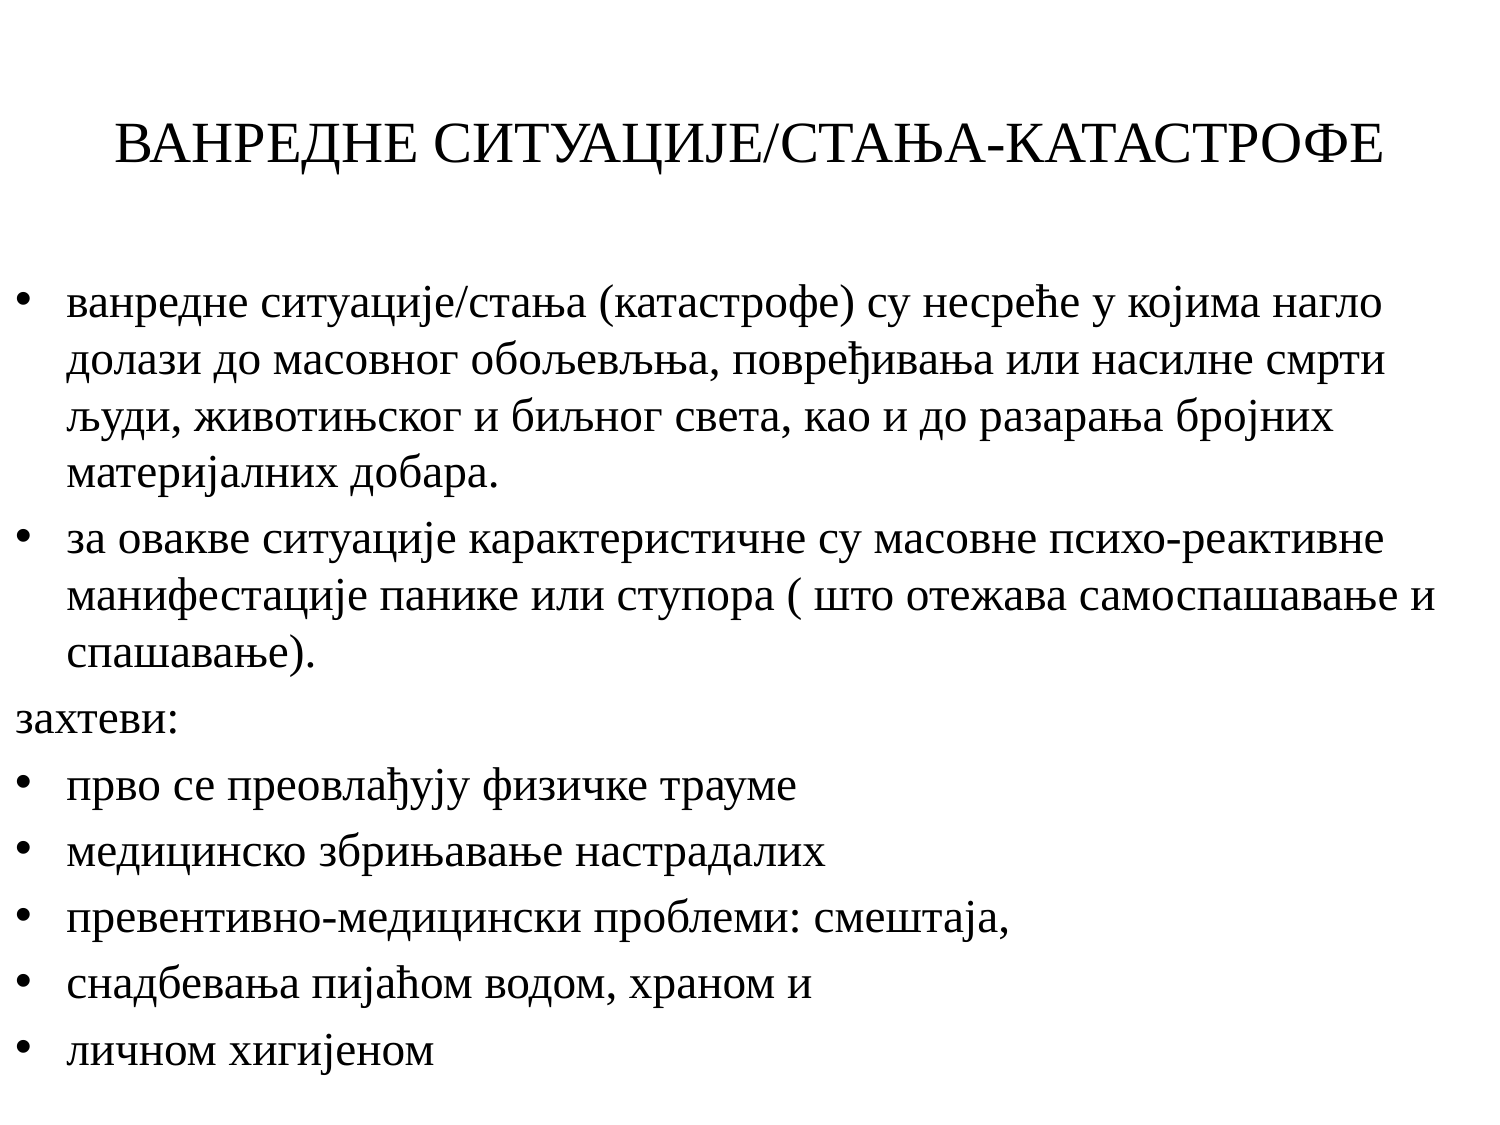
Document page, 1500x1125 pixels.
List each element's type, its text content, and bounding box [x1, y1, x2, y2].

title ВАНРЕДНЕ СИТУАЦИЈЕ/СТАЊА-КАТАСТРОФЕ [75, 45, 1425, 233]
list ванредне ситуације/стања (катастрофе) су несреће у којима нагло долази до масовног обољевљња, повређивања или насилне смрти људи, животињског и биљног света, као и до разарања бројних материјалних добара. за овакве ситуације карактеристичне су масовне психо-реактивне манифестације панике или ступора ( што отежава самоспашавање и спашавање). захтеви: прво се преовлађују физичке трауме медицинско збрињавање настрадалих превентивно-медицински проблеми: смештаја, снадбевања пијаћом водом, храном и личном хигијеном [0, 262, 1500, 1083]
